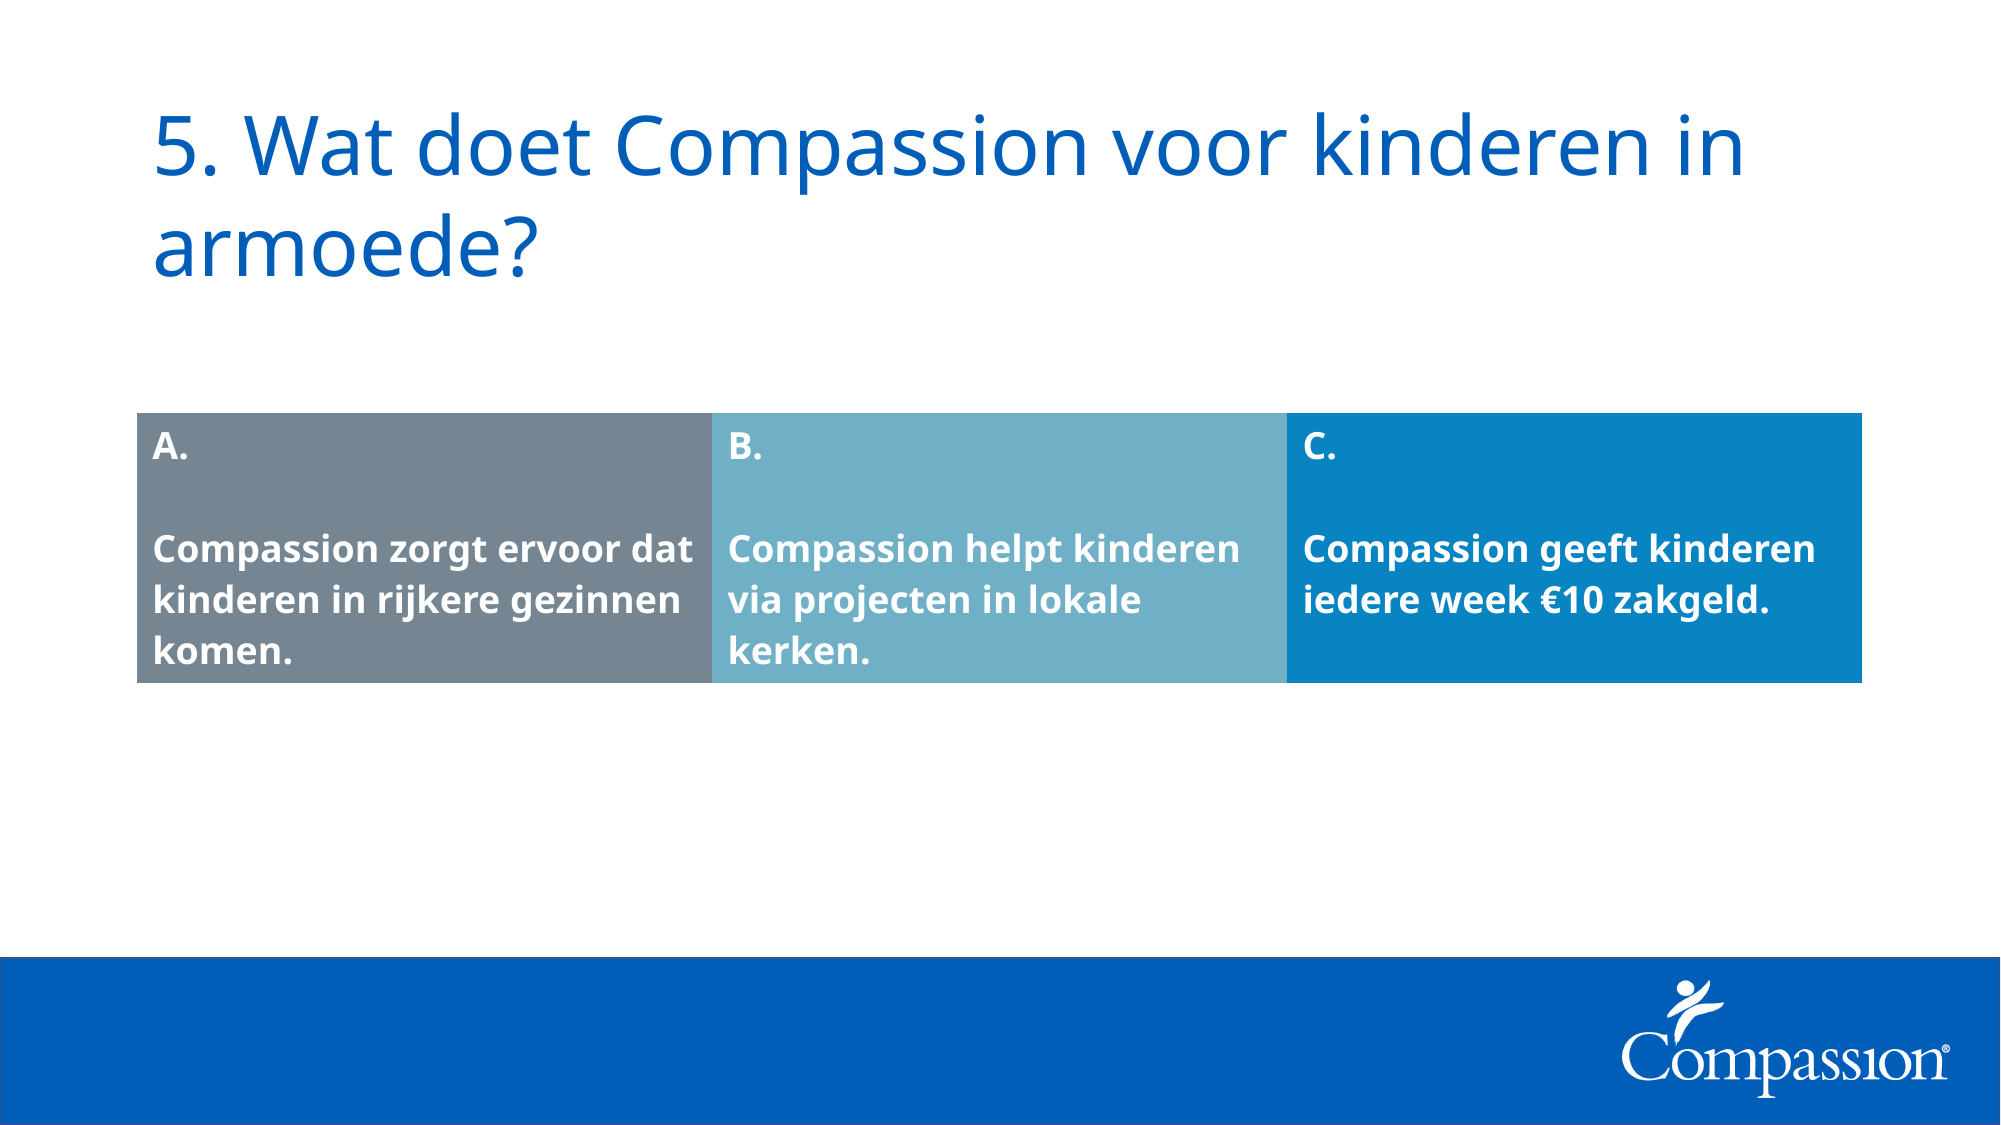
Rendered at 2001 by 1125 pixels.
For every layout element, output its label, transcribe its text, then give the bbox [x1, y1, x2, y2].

table_header C. Compassion geeft kinderen iedere week €10 zakgeld. [1287, 413, 1862, 683]
picture [1622, 980, 1950, 1098]
table_header A. Compassion zorgt ervoor dat kinderen in rijkere gezinnen komen. [137, 413, 712, 683]
table_header B. Compassion helpt kinderen via projecten in lokale kerken. [712, 413, 1287, 683]
title 5. Wat doet Compassion voor kinderen in armoede? [137, 87, 1863, 305]
